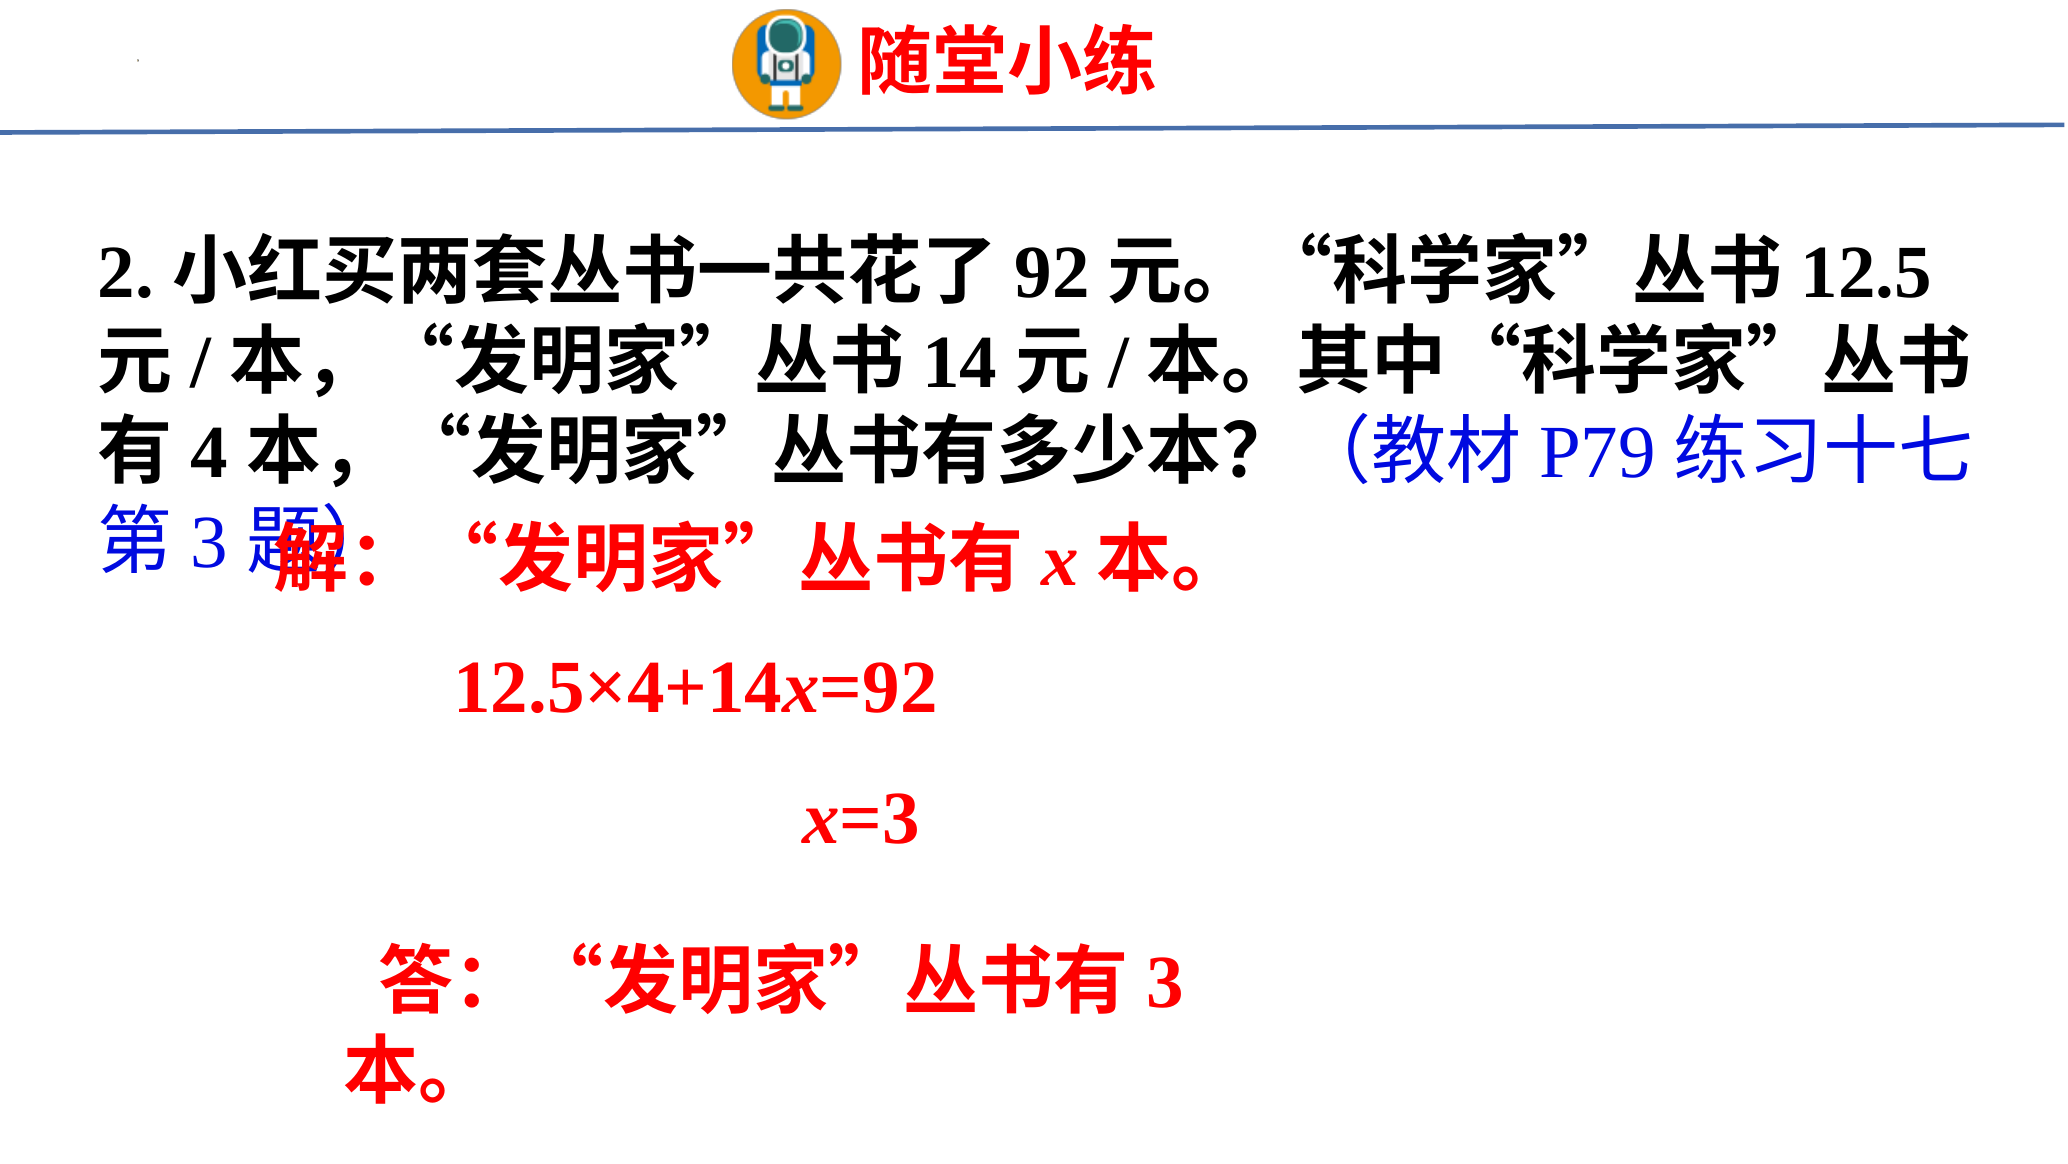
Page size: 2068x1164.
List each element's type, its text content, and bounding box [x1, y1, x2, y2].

text_box 解：“发明家”丛书有x本。 [258, 503, 1640, 608]
text_box 2.小红买两套丛书一共花了92元。“科学家”丛书12.5元/本，“发明家”丛书14元/本。其中“科学家”丛书有4本，“发明家”丛书有多少本？（教材P79练习十七 第3题） [83, 215, 1998, 591]
text_box x=3 [787, 761, 935, 867]
picture [731, 8, 843, 121]
text_box 随堂小练 [842, 6, 1173, 111]
text_box 答：“发明家”丛书有3本。 [328, 924, 1284, 1120]
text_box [0, 124, 2065, 133]
text_box 12.5×4+14x=92 [438, 630, 953, 735]
